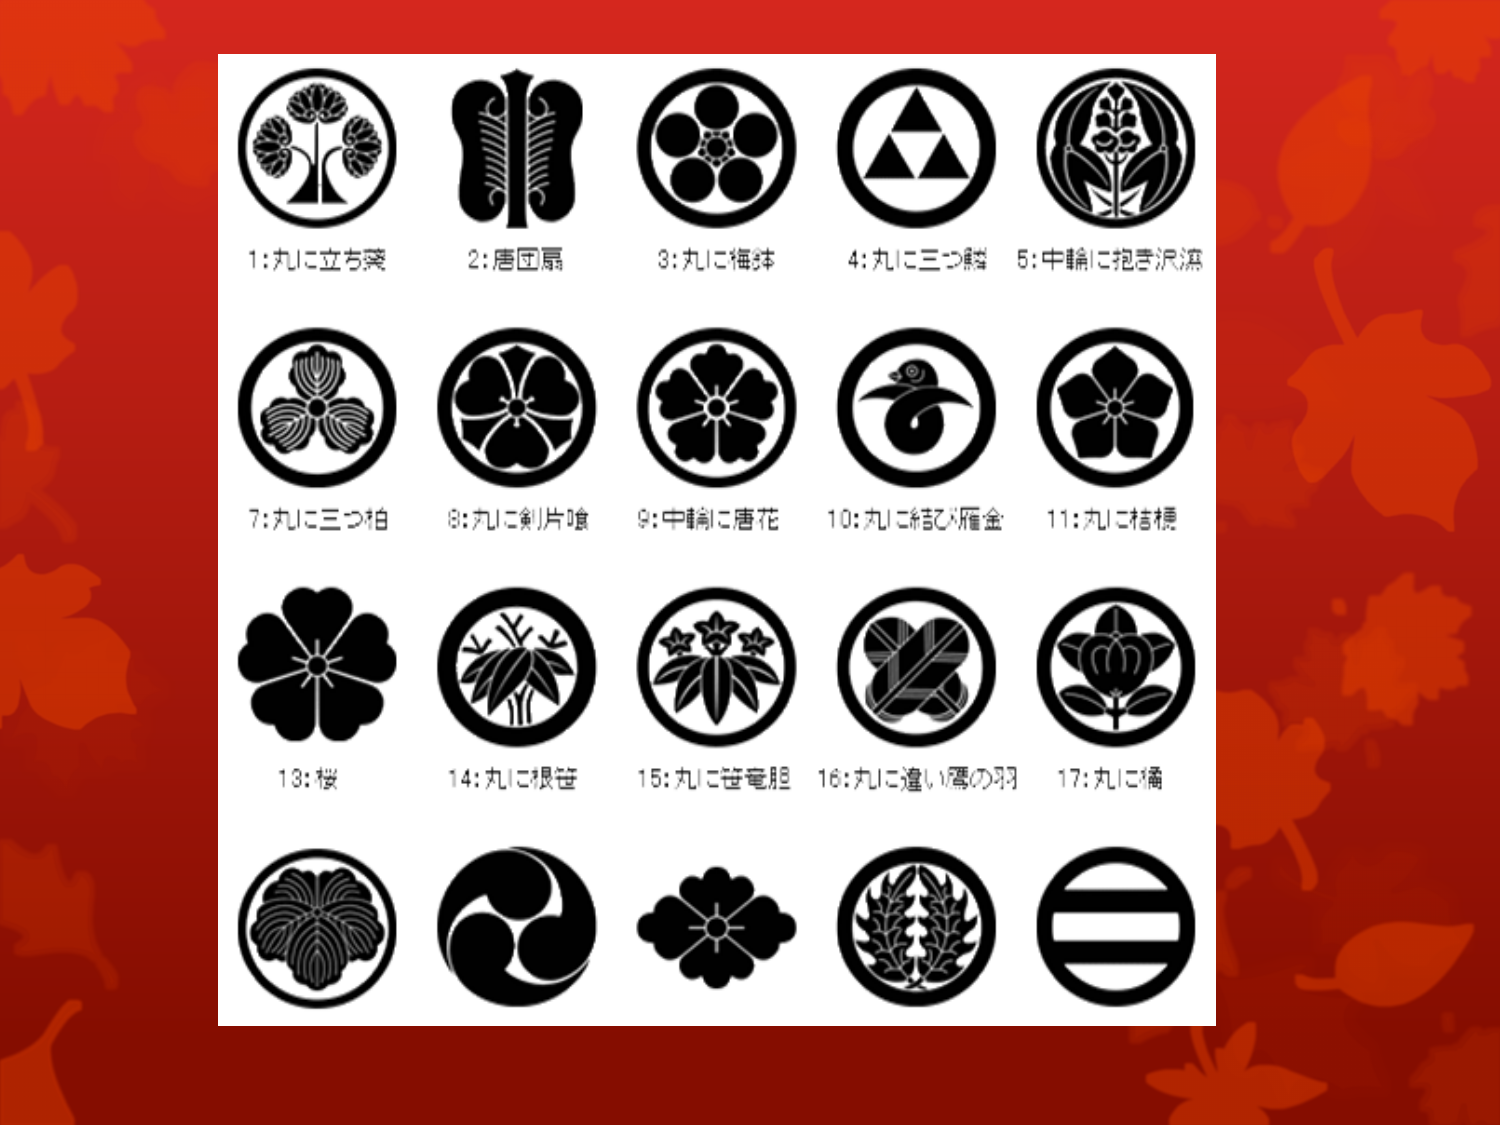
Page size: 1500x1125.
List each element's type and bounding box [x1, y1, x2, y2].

picture [217, 54, 1217, 1027]
